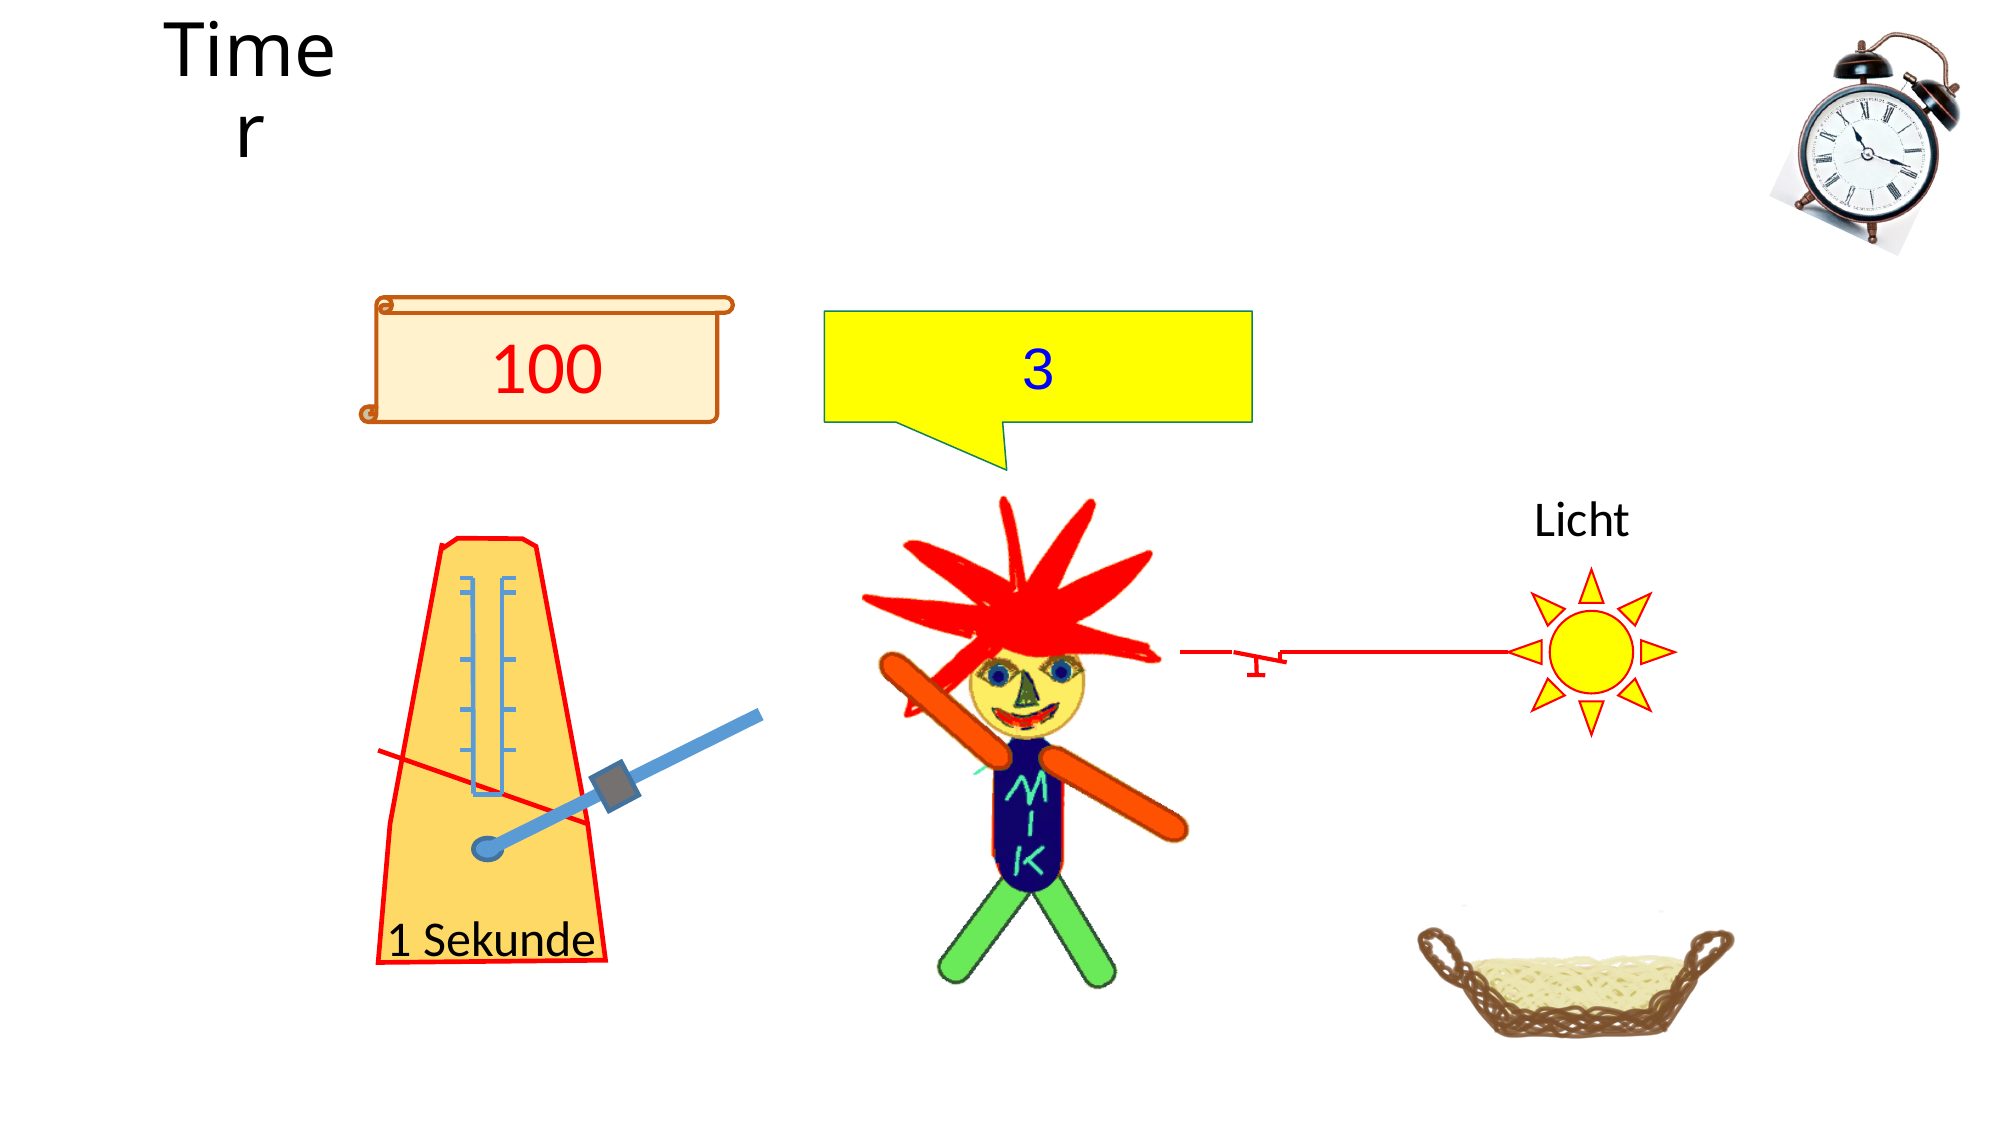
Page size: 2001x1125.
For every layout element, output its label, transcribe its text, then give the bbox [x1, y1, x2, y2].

text_box Licht [1519, 478, 1646, 554]
text_box 3 [824, 311, 1253, 471]
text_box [1206, 569, 1675, 735]
picture [1769, 0, 1990, 257]
picture [1382, 892, 1770, 1107]
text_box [226, 714, 761, 980]
title Timer [139, 108, 361, 182]
text_box [409, 537, 569, 714]
picture [840, 478, 1206, 1004]
text_box 100 [359, 296, 734, 424]
